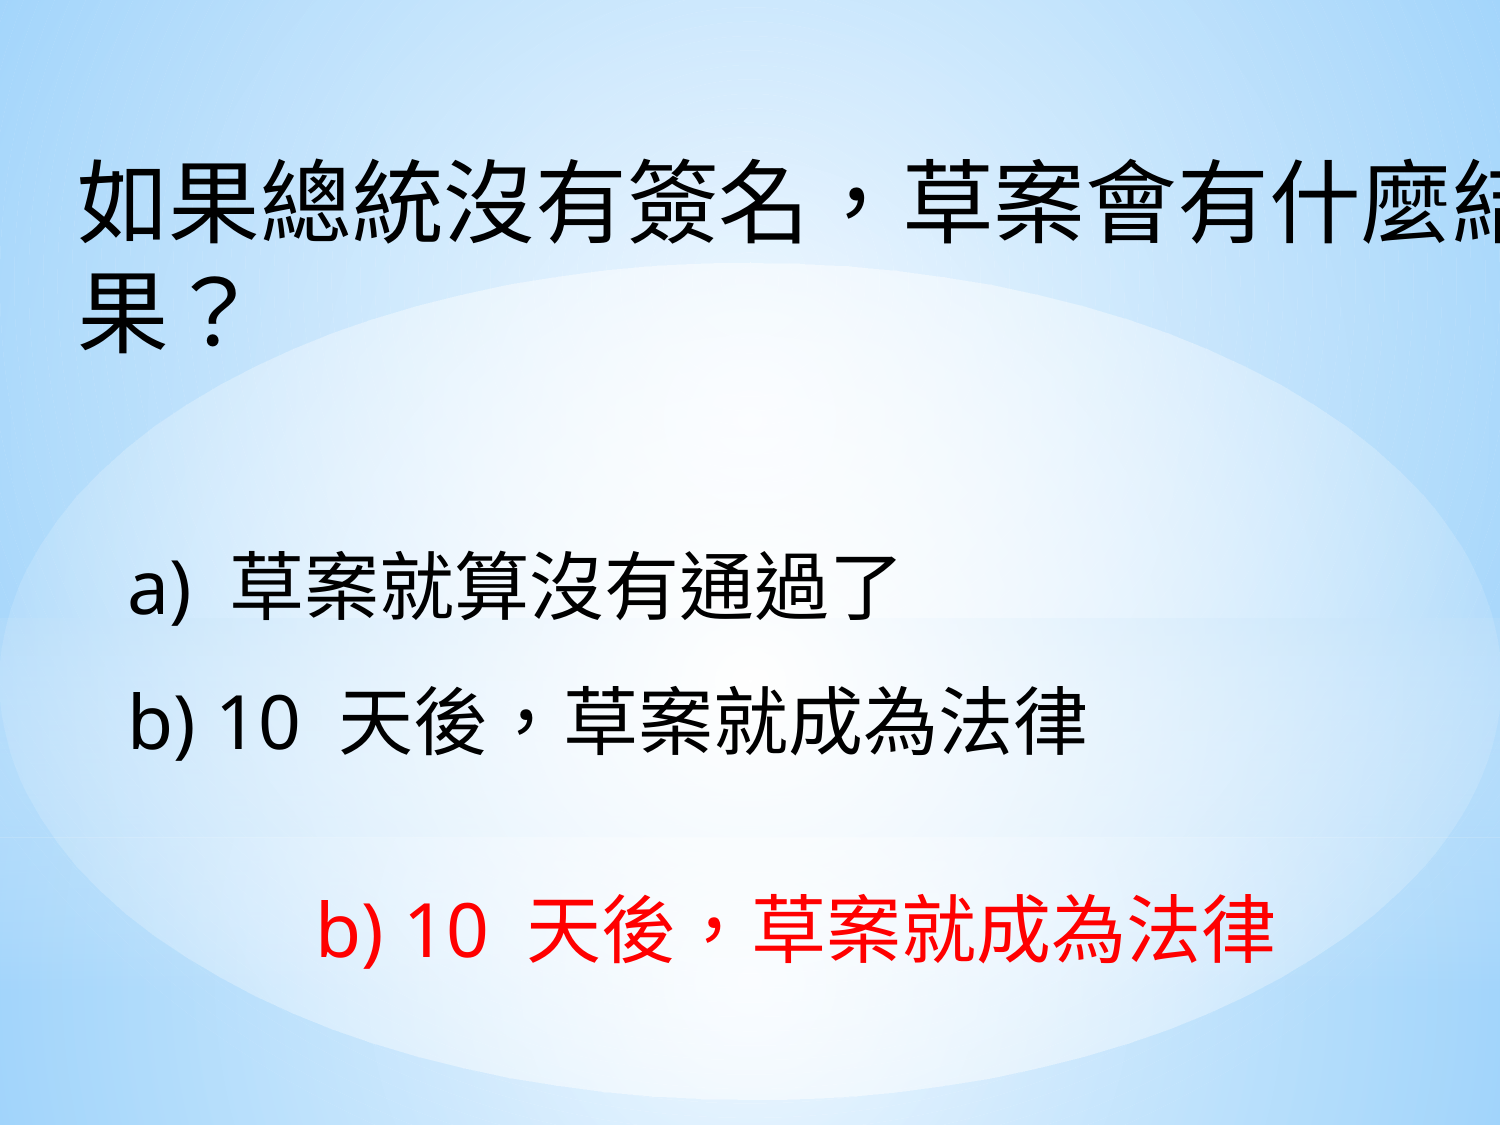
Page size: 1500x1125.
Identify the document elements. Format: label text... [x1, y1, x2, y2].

text_box a) 草案就算沒有通過了 b) 10 天後，草案就成為法律 [112, 487, 1500, 833]
text_box b) 10 天後，草案就成為法律 [300, 874, 1292, 1040]
text_box 如果總統沒有簽名，草案會有什麼結果？ [62, 137, 1500, 373]
